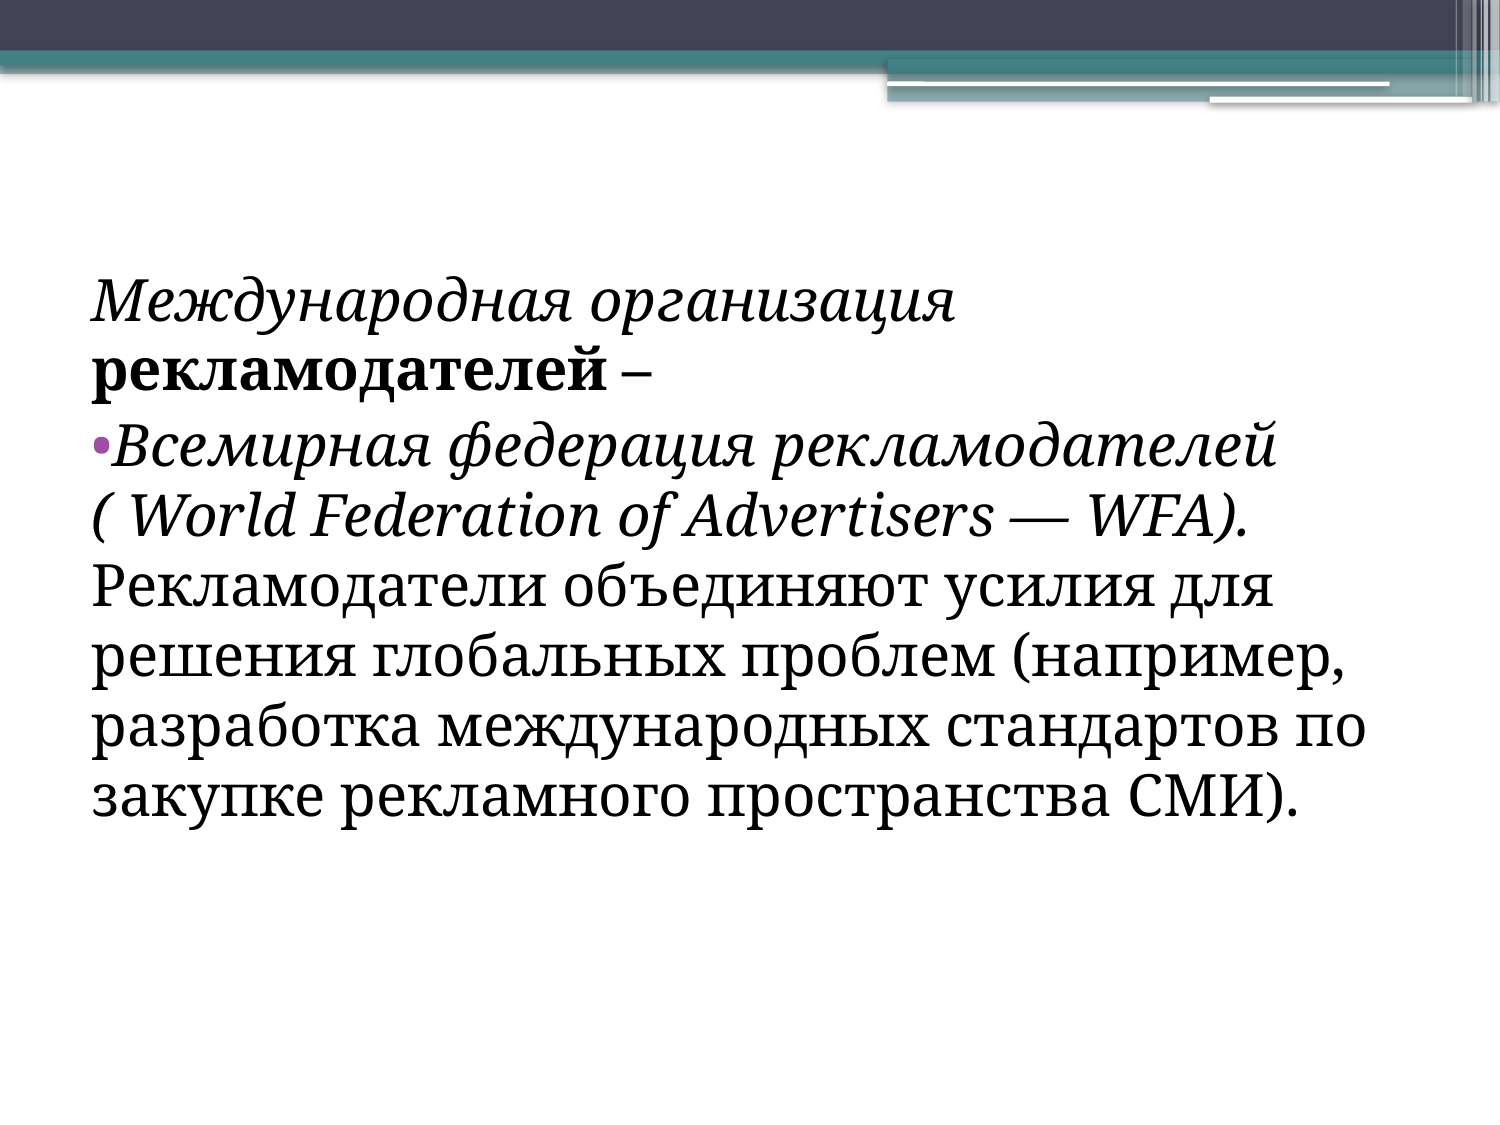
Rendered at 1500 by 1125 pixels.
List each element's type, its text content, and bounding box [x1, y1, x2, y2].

list Международная организация рекламодателей – Всемирная федерация рекламодателей ( World Federation of Advertisers — WFA). Рекламодатели объединяют усилия для решения глобальных проблем (например, разработка международных стандартов по закупке рекламного пространства СМИ). [76, 255, 1427, 965]
